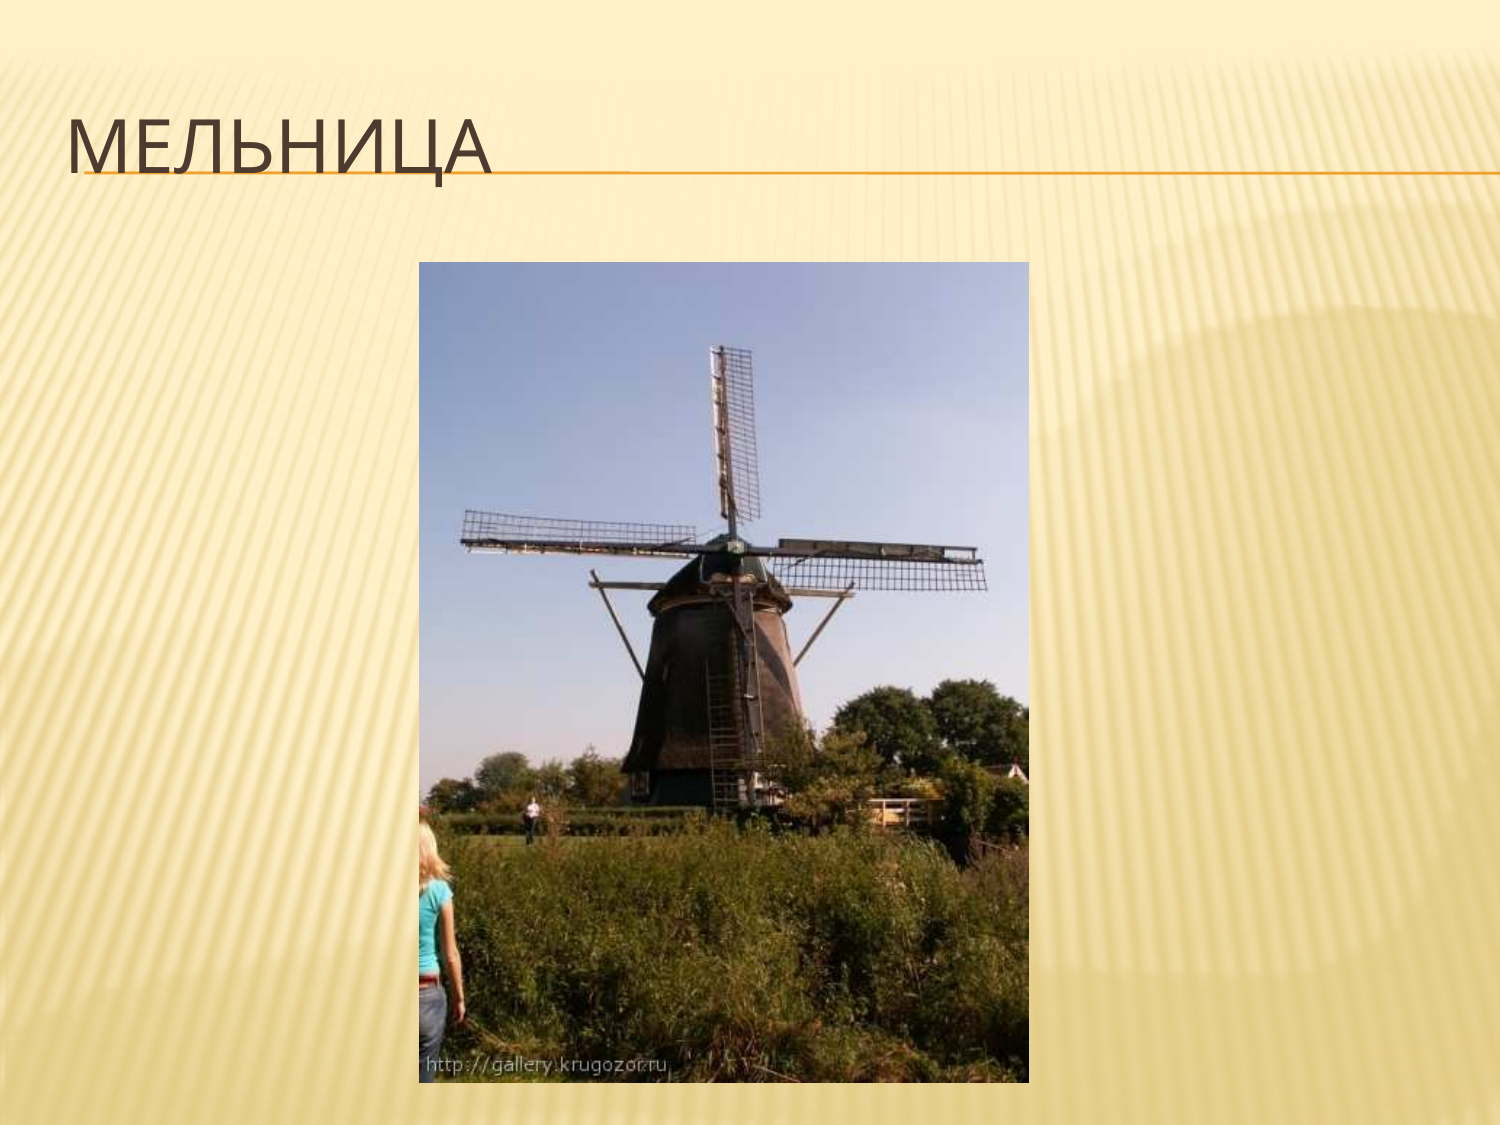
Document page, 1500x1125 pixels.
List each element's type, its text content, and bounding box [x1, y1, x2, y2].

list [418, 262, 1029, 1083]
title Мельница [50, 75, 1475, 213]
